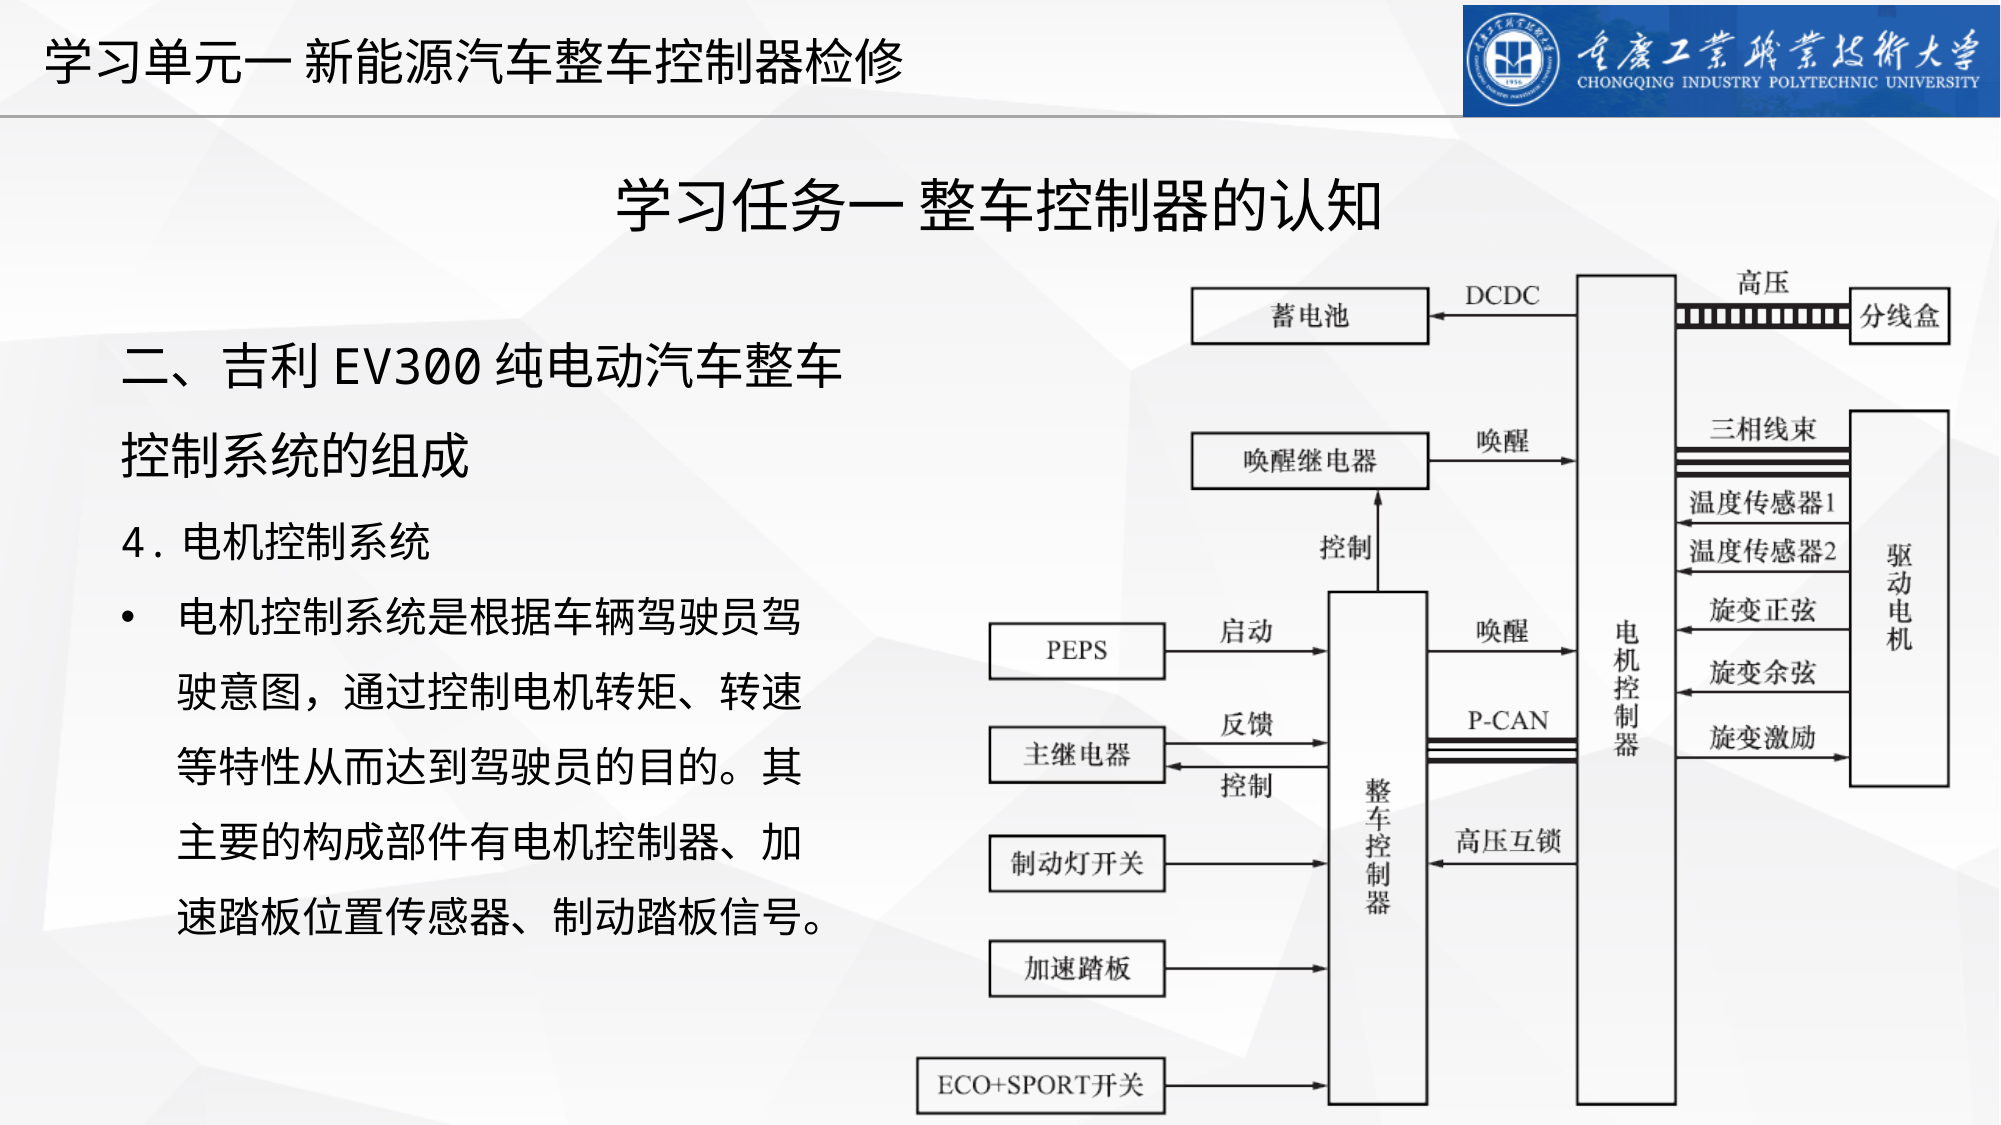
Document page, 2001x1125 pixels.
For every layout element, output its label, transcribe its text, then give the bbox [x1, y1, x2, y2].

picture [0, 118, 1999, 1125]
text_box 二、吉利EV300纯电动汽车整车控制系统的组成 [105, 297, 884, 492]
text_box 学习任务一 整车控制器的认知 [433, 161, 1567, 247]
text_box 4.电机控制系统 电机控制系统是根据车辆驾驶员驾驶意图，通过控制电机转矩、转速等特性从而达到驾驶员的目的。其主要的构成部件有电机控制器、加速踏板位置传感器、制动踏板信号。 [105, 483, 857, 949]
picture [0, 0, 2001, 117]
